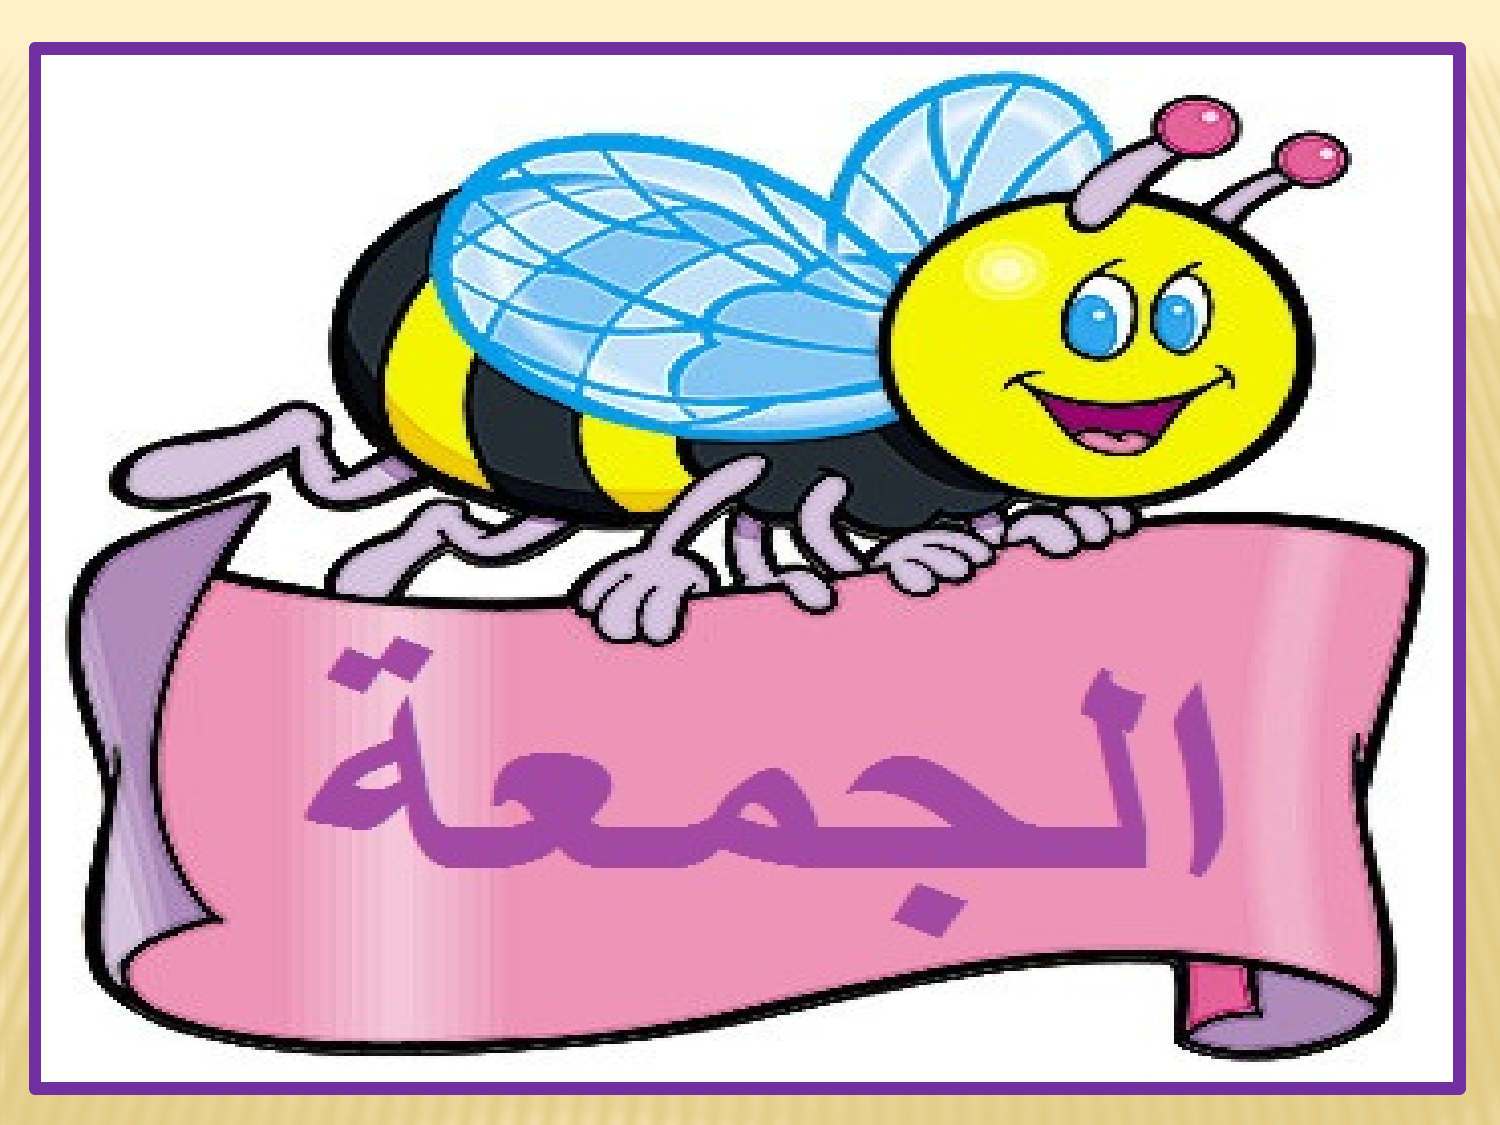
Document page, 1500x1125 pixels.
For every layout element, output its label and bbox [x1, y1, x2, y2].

picture [40, 54, 1454, 1083]
